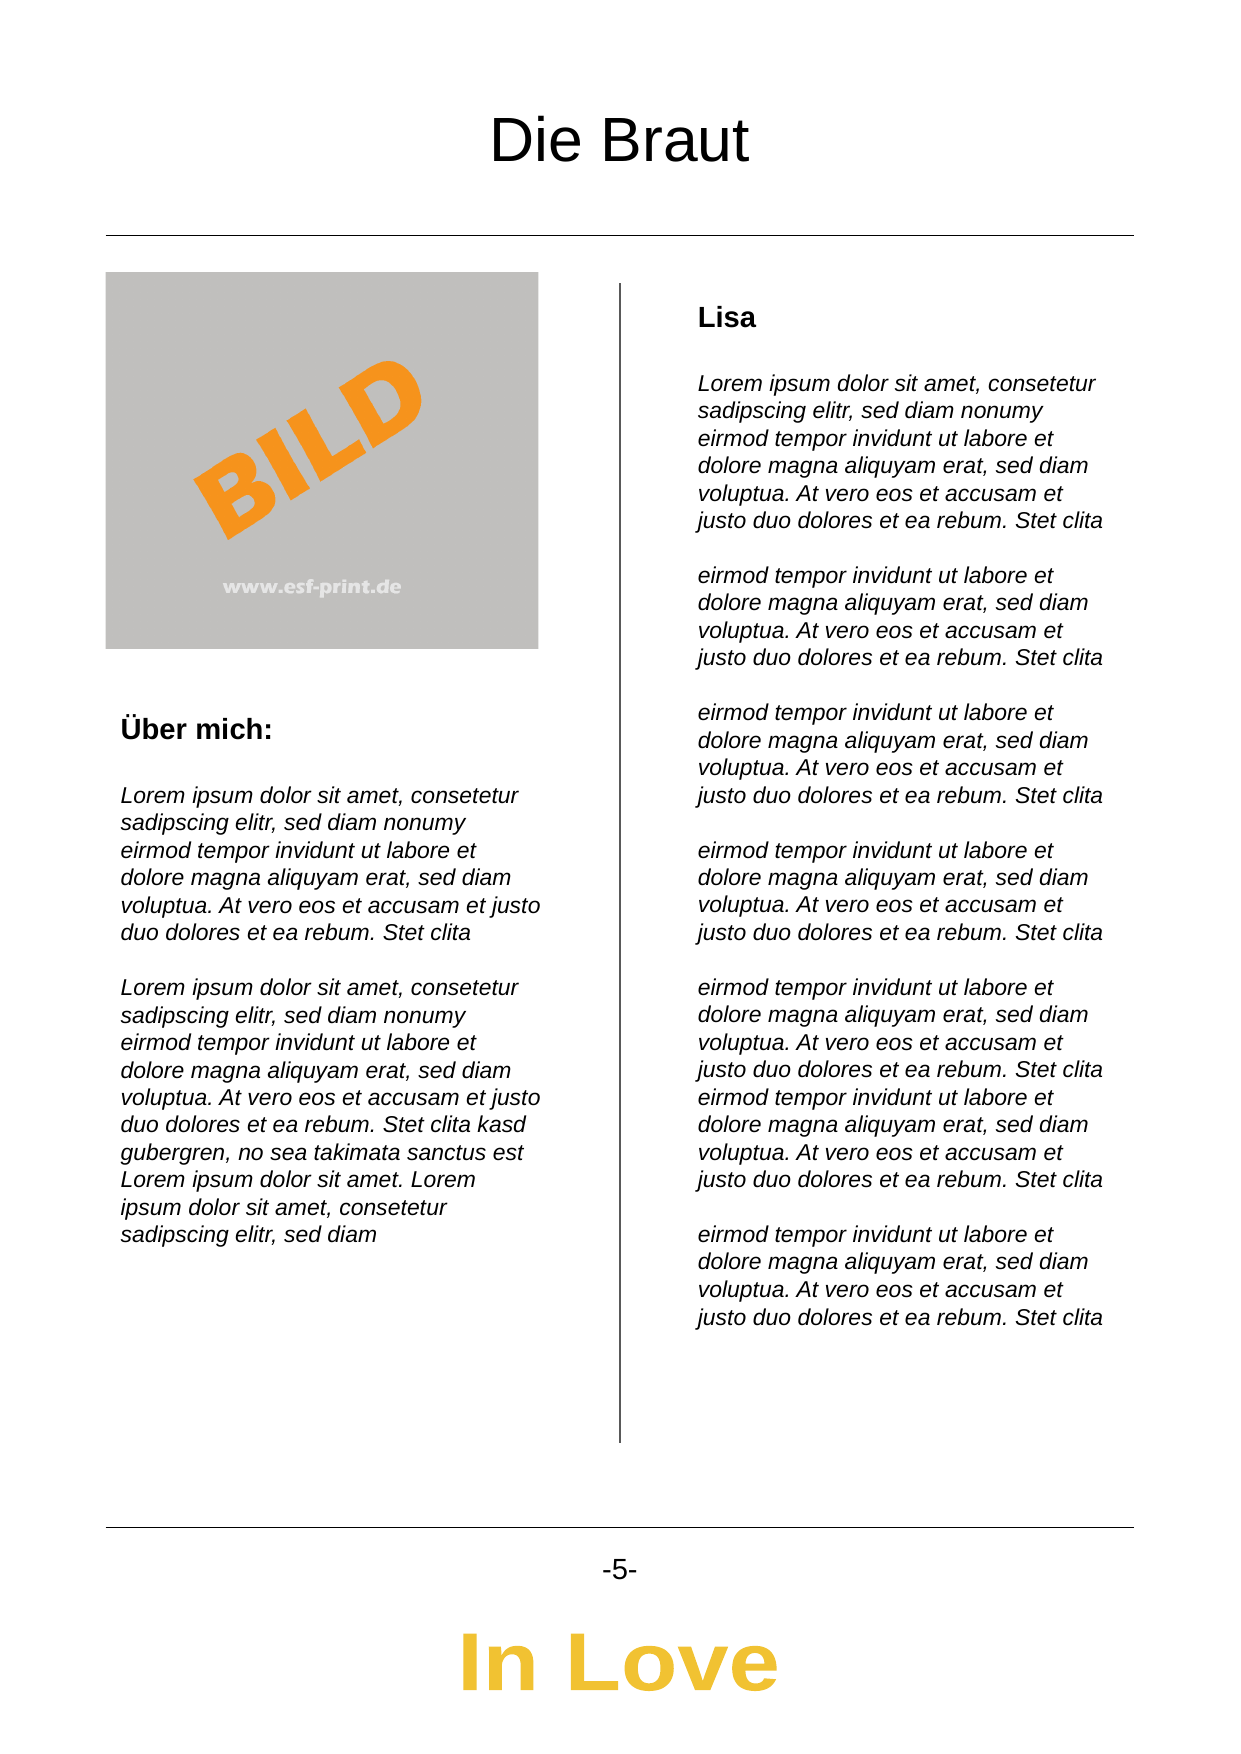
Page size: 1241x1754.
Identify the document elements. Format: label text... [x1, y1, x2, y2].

text_box Über mich: Lorem ipsum dolor sit amet, consetetur sadipscing elitr, sed diam nonumy eirmod tempor invidunt ut labore et dolore magna aliquyam erat, sed diam voluptua. At vero eos et accusam et justo duo dolores et ea rebum. Stet clita Lorem ipsum dolor sit amet, consetetur sadipscing elitr, sed diam nonumy eirmod tempor invidunt ut labore et dolore magna aliquyam erat, sed diam voluptua. At vero eos et accusam et justo duo dolores et ea rebum. Stet clita kasd gubergren, no sea takimata sanctus est Lorem ipsum dolor sit amet. Lorem ipsum dolor sit amet, consetetur sadipscing elitr, sed diam [105, 695, 557, 1481]
picture [105, 271, 539, 649]
text_box Lisa Lorem ipsum dolor sit amet, consetetur sadipscing elitr, sed diam nonumy eirmod tempor invidunt ut labore et dolore magna aliquyam erat, sed diam voluptua. At vero eos et accusam et justo duo dolores et ea rebum. Stet clita eirmod tempor invidunt ut labore et dolore magna aliquyam erat, sed diam voluptua. At vero eos et accusam et justo duo dolores et ea rebum. Stet clita eirmod tempor invidunt ut labore et dolore magna aliquyam erat, sed diam voluptua. At vero eos et accusam et justo duo dolores et ea rebum. Stet clita eirmod tempor invidunt ut labore et dolore magna aliquyam erat, sed diam voluptua. At vero eos et accusam et justo duo dolores et ea rebum. Stet clita eirmod tempor invidunt ut labore et dolore magna aliquyam erat, sed diam voluptua. At vero eos et accusam et justo duo dolores et ea rebum. Stet clita eirmod tempor invidunt ut labore et dolore magna aliquyam erat, sed diam voluptua. At vero eos et accusam et justo duo dolores et ea rebum. Stet clita eirmod tempor invidunt ut labore et dolore magna aliquyam erat, sed diam voluptua. At vero eos et accusam et justo duo dolores et ea rebum. Stet clita [682, 283, 1126, 1444]
text_box -5- [538, 1539, 702, 1597]
text_box Die Braut [307, 83, 933, 199]
